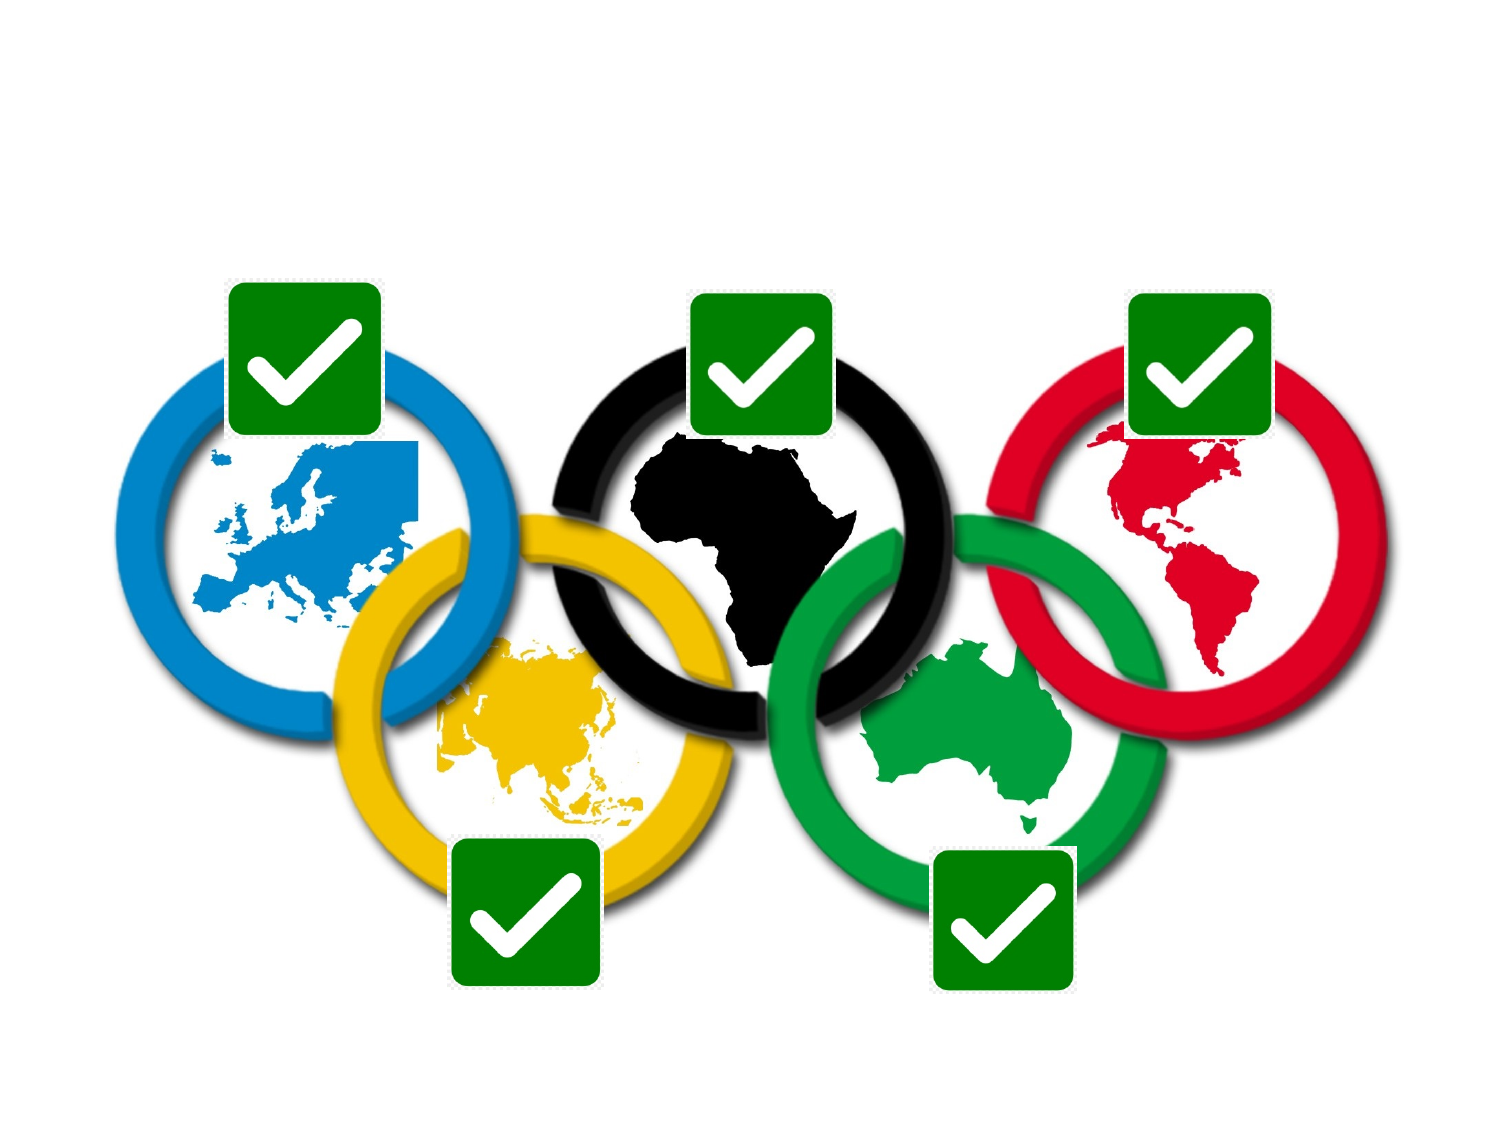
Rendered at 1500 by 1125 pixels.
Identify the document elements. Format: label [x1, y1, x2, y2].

picture [929, 846, 1077, 994]
list [88, 255, 1409, 998]
picture [685, 288, 836, 440]
picture [1124, 288, 1275, 440]
picture [224, 278, 385, 440]
picture [447, 833, 604, 990]
